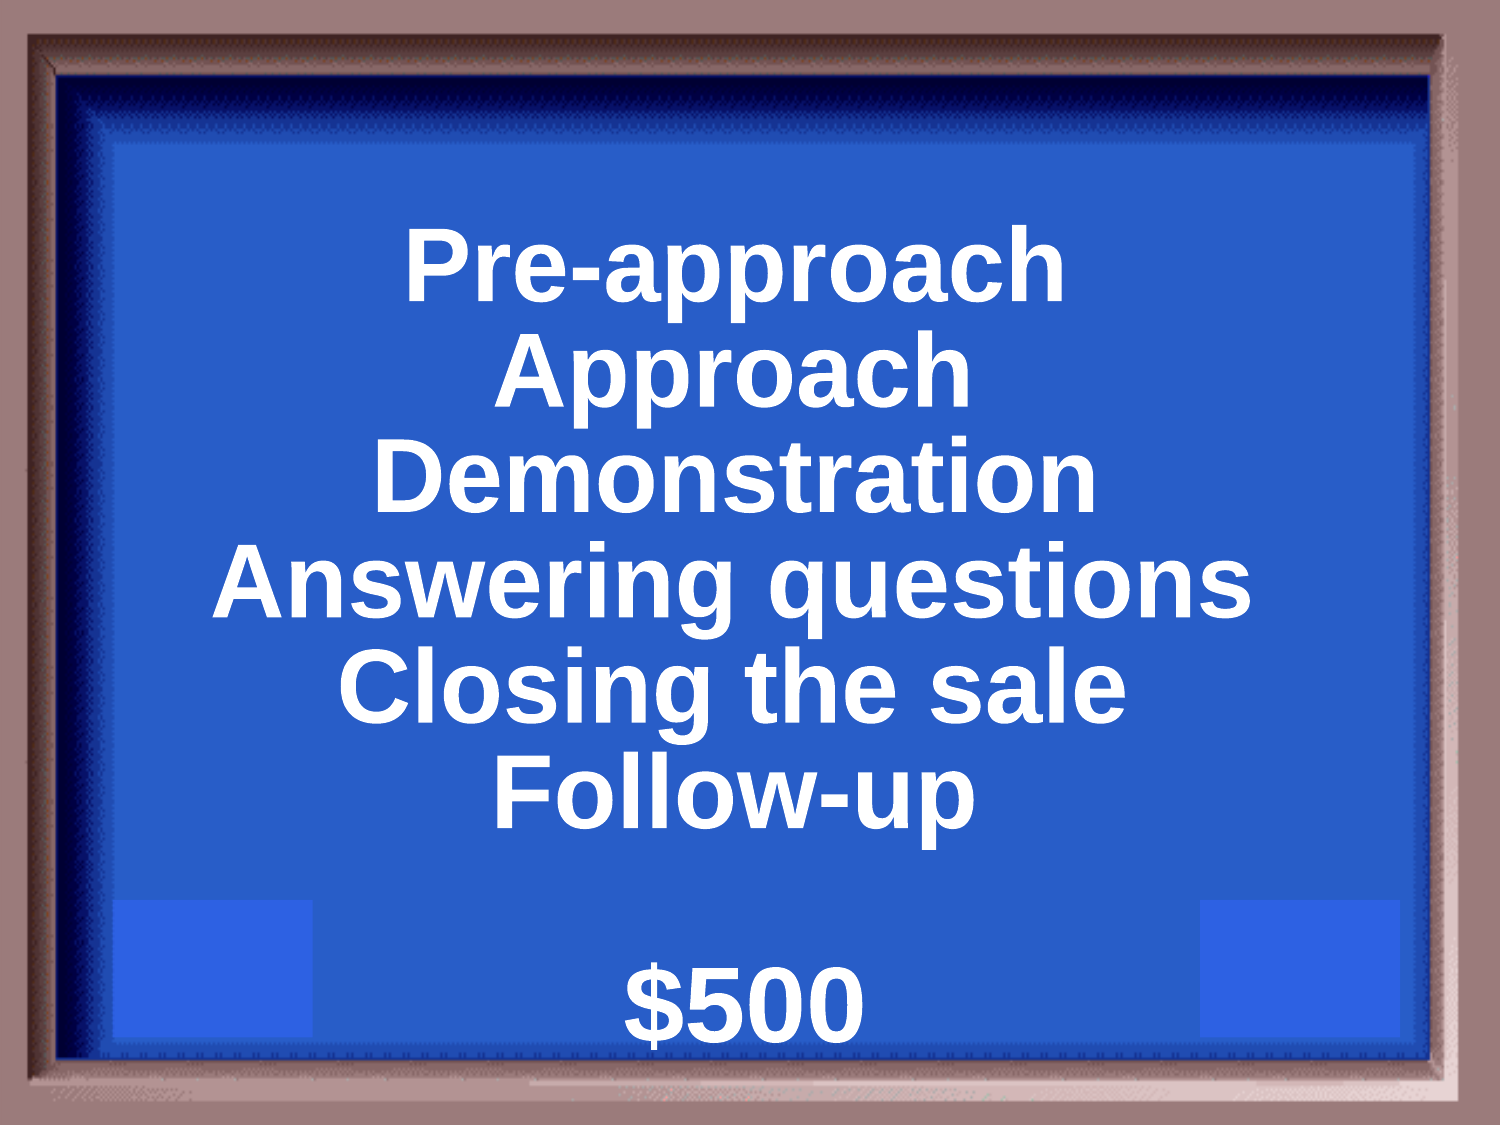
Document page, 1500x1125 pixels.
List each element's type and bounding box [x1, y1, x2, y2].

text_box [1200, 899, 1401, 1038]
picture [0, 0, 1500, 1125]
text_box [112, 899, 313, 1038]
